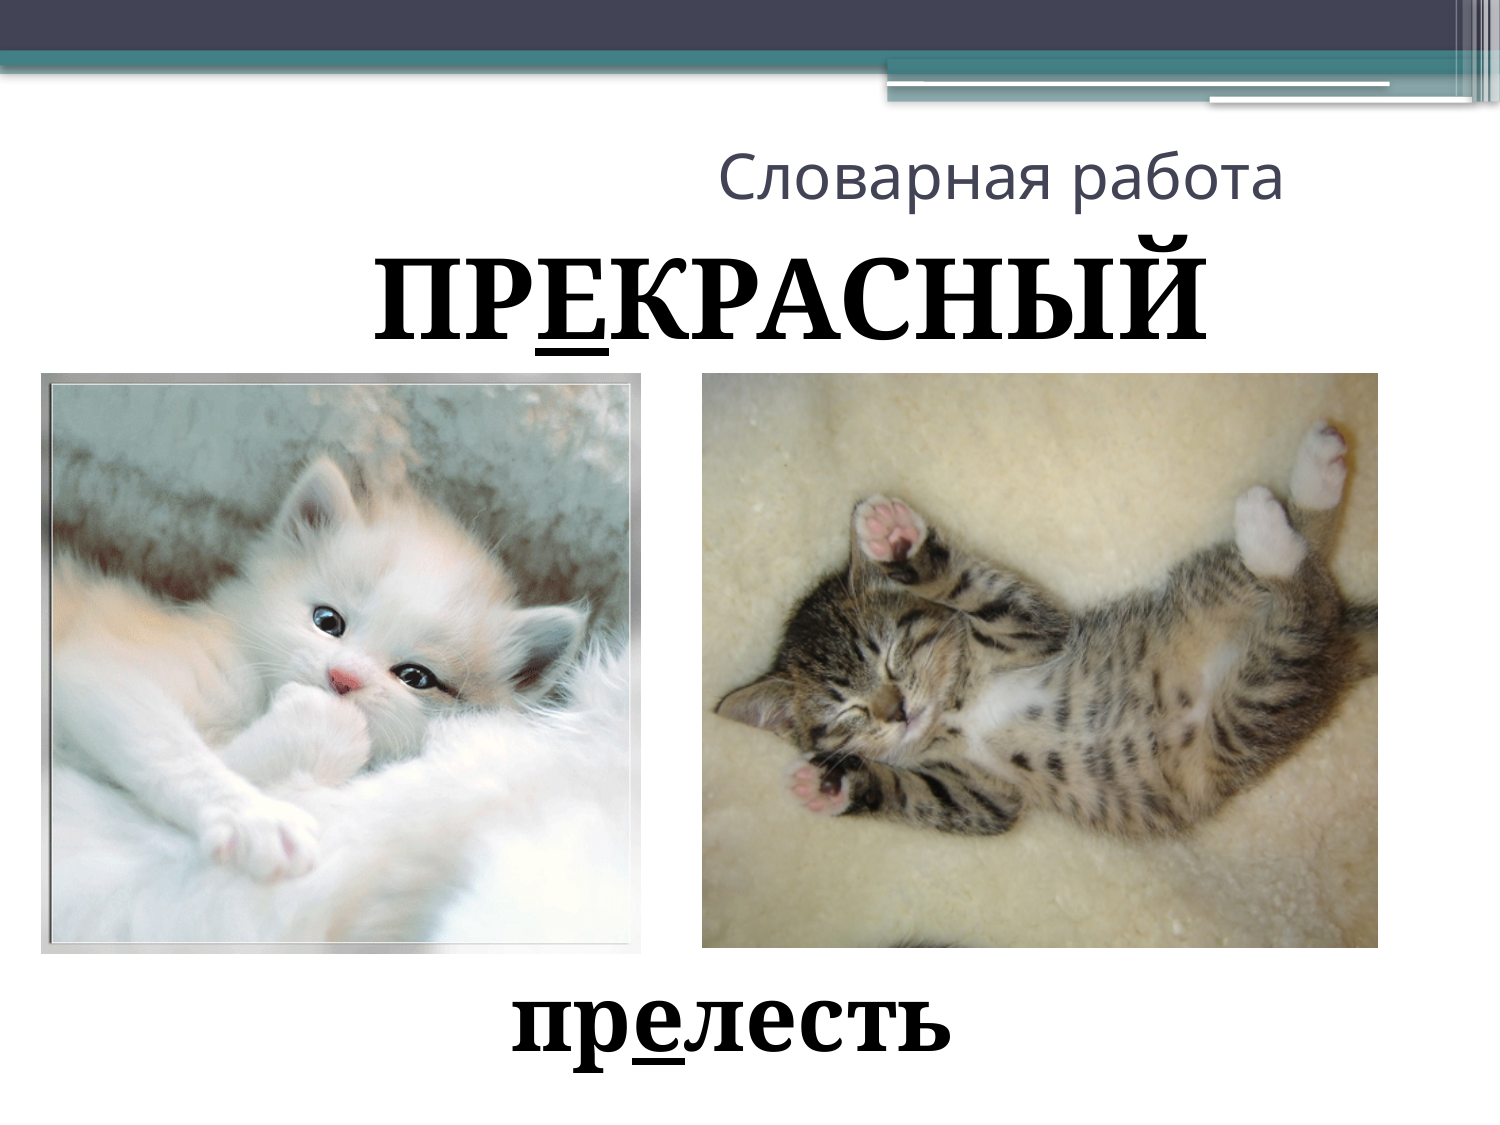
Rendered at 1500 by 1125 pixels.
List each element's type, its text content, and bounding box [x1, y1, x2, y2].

text_box прелесть [496, 952, 969, 1077]
text_box ПРЕКРАСНЫЙ [357, 219, 1225, 370]
picture [702, 373, 1378, 948]
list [40, 373, 641, 954]
title Словарная работа [702, 128, 1484, 220]
